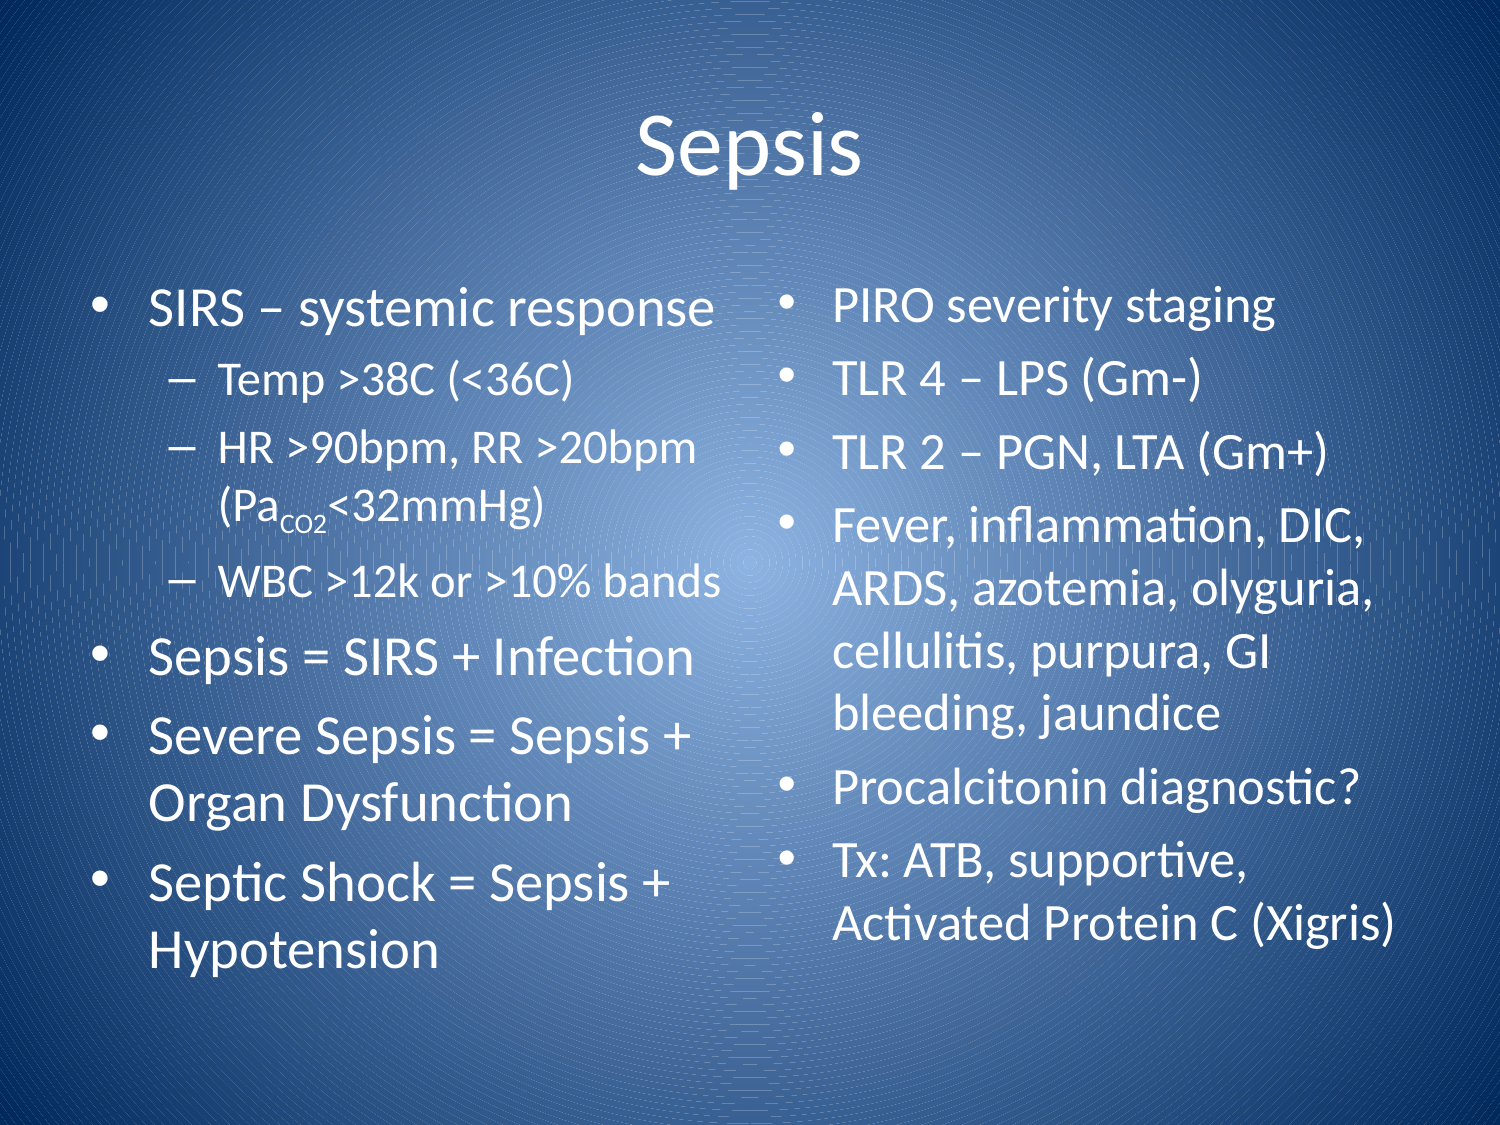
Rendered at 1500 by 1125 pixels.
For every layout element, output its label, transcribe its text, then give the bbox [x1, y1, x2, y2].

title Sepsis [75, 45, 1425, 233]
list PIRO severity staging TLR 4 – LPS (Gm-) TLR 2 – PGN, LTA (Gm+) Fever, inflammation, DIC, ARDS, azotemia, olyguria, cellulitis, purpura, GI bleeding, jaundice Procalcitonin diagnostic? Tx: ATB, supportive, Activated Protein C (Xigris) [762, 262, 1425, 1005]
list SIRS – systemic response Temp >38C (<36C) HR >90bpm, RR >20bpm (PaCO2<32mmHg) WBC >12k or >10% bands Sepsis = SIRS + Infection Severe Sepsis = Sepsis + Organ Dysfunction Septic Shock = Sepsis + Hypotension [75, 262, 738, 1005]
